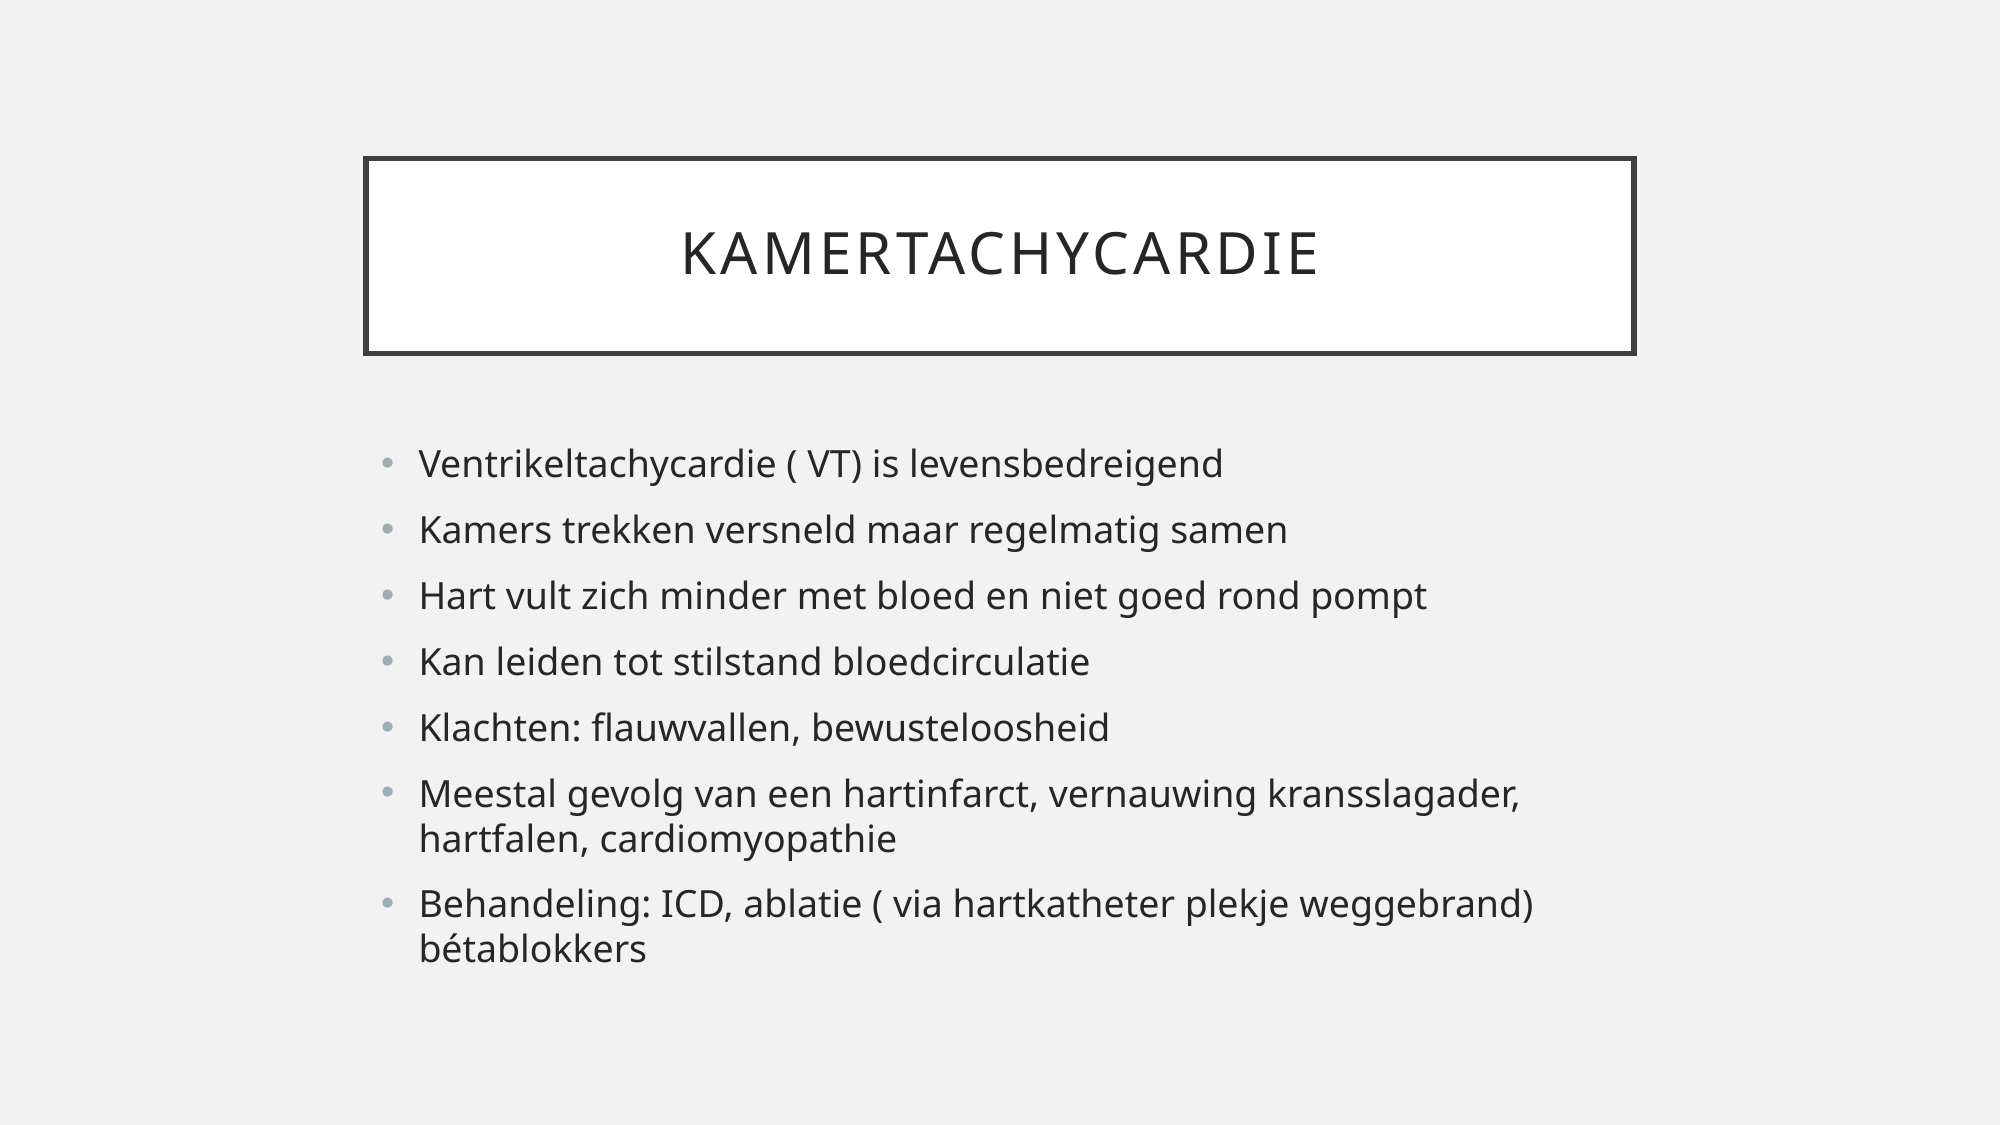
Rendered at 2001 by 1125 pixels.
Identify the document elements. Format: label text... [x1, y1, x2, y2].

title Kamertachycardie [363, 156, 1637, 356]
list Ventrikeltachycardie ( VT) is levensbedreigend Kamers trekken versneld maar regelmatig samen Hart vult zich minder met bloed en niet goed rond pompt Kan leiden tot stilstand bloedcirculatie Klachten: flauwvallen, bewusteloosheid Meestal gevolg van een hartinfarct, vernauwing kransslagader, hartfalen, cardiomyopathie Behandeling: ICD, ablatie ( via hartkatheter plekje weggebrand) bétablokkers [366, 432, 1634, 942]
